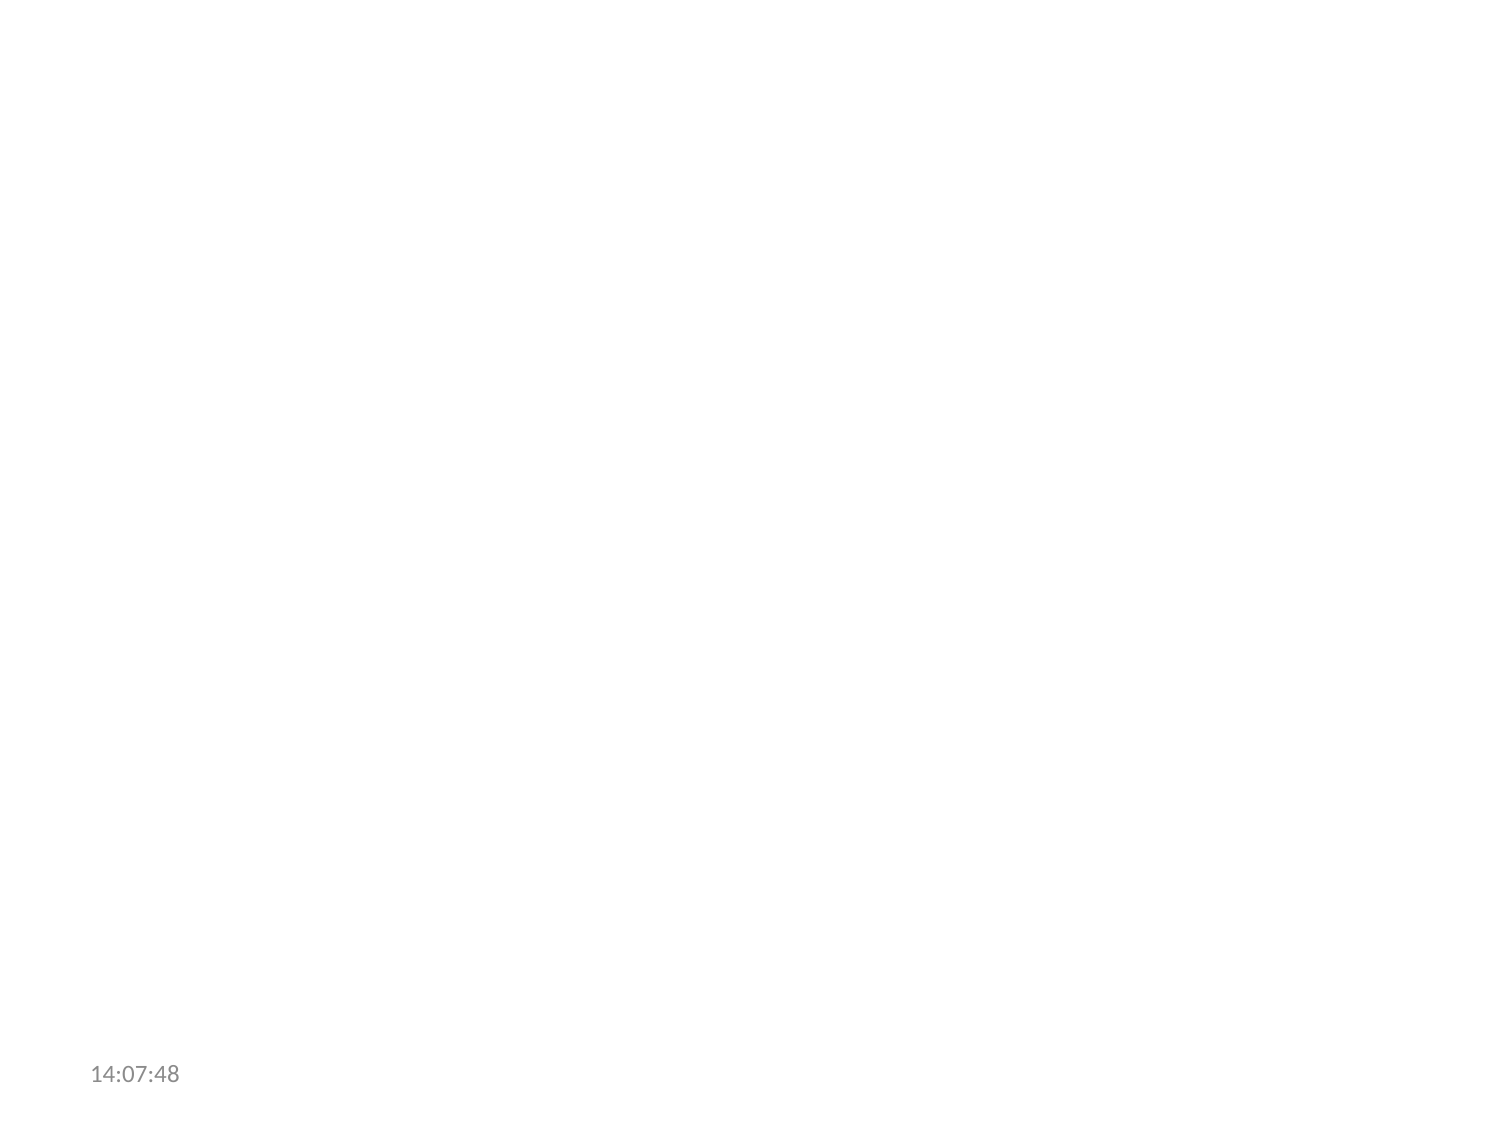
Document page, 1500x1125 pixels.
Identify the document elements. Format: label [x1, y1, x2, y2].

slide_number [75, 1042, 425, 1103]
